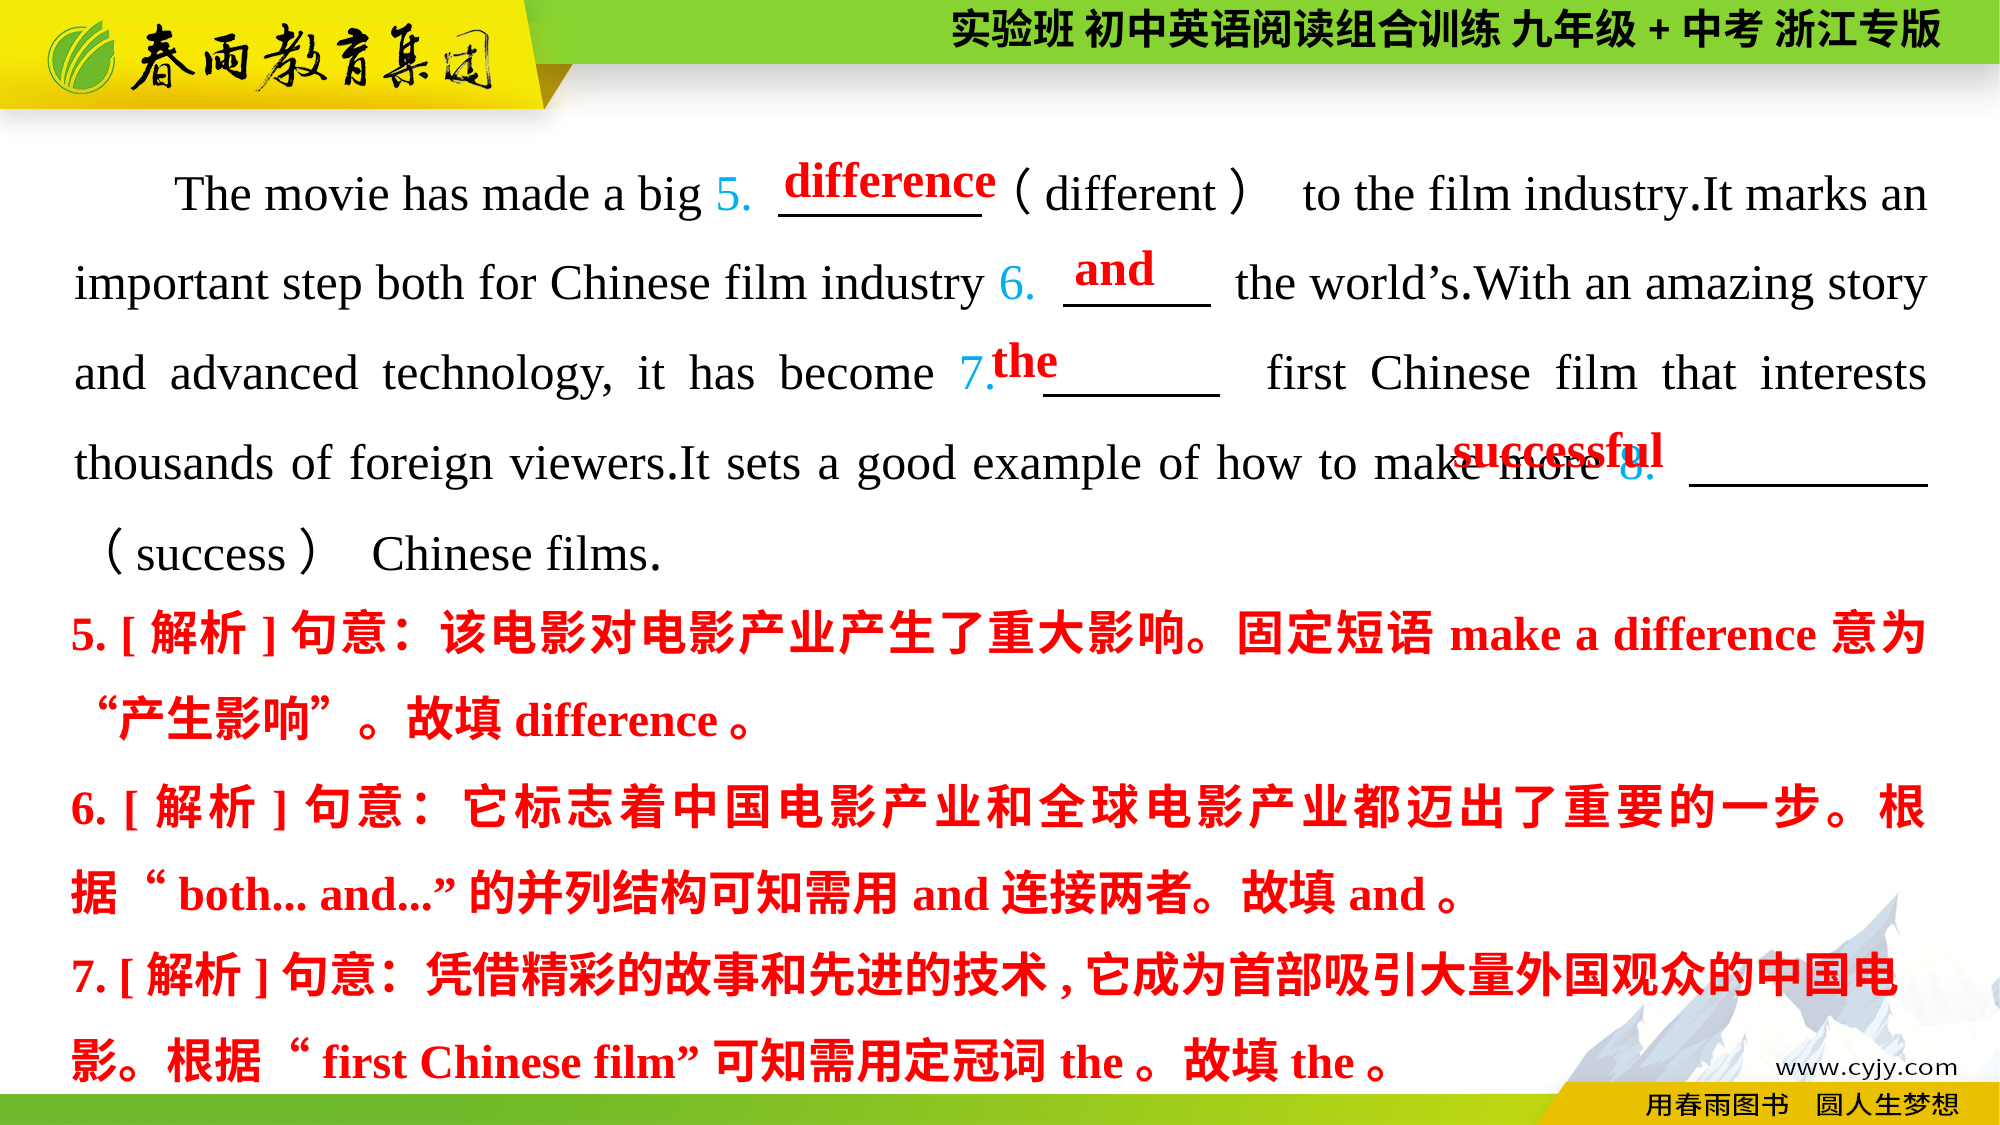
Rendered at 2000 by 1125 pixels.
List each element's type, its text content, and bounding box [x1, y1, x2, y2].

text_box 6. [解析]句意：它标志着中国电影产业和全球电影产业都迈出了重要的一步。根据“both... and...”的并列结构可知需用and连接两者。故填and。 [56, 740, 1944, 908]
picture [0, 0, 2000, 1125]
text_box difference [768, 140, 1012, 215]
text_box 7. [解析]句意：凭借精彩的故事和先进的技术,它成为首部吸引大量外国观众的中国电 影。根据“first Chinese film”可知需用定冠词the。故填the。 [56, 908, 1944, 1096]
text_box and [1059, 228, 1170, 303]
text_box 5. [解析]句意：该电影对电影产业产生了重大影响。固定短语make a difference意为“产生影响”。故填difference。 [56, 566, 1944, 740]
text_box successful [1438, 409, 1680, 485]
list The movie has made a big 5. （different） to the film industry.It marks an important step both for Chinese film industry 6. the world’s.With an amazing story and advanced technology, it has become 7. first Chinese film that interests thousands of foreign viewers.It sets a good example of how to make more 8. （success） Chinese films. [59, 122, 1944, 566]
text_box the [976, 320, 1074, 395]
